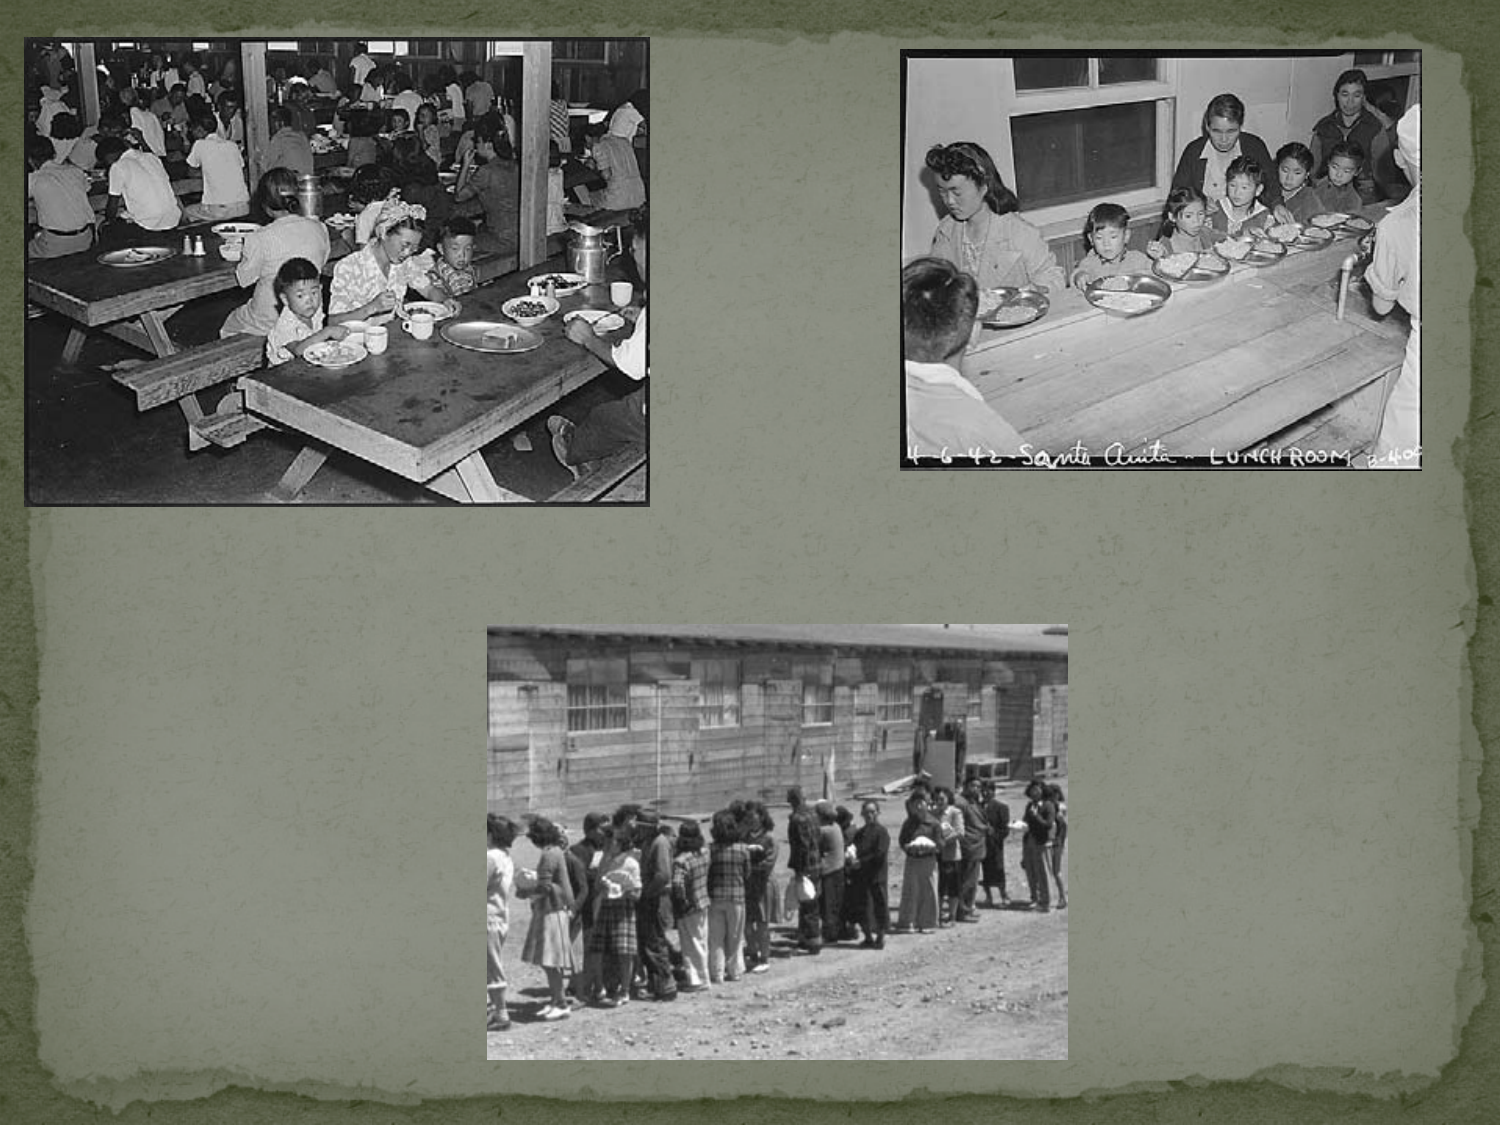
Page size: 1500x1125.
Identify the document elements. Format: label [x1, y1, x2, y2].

list [26, 39, 650, 505]
picture [487, 624, 1068, 1060]
picture [900, 49, 1422, 471]
